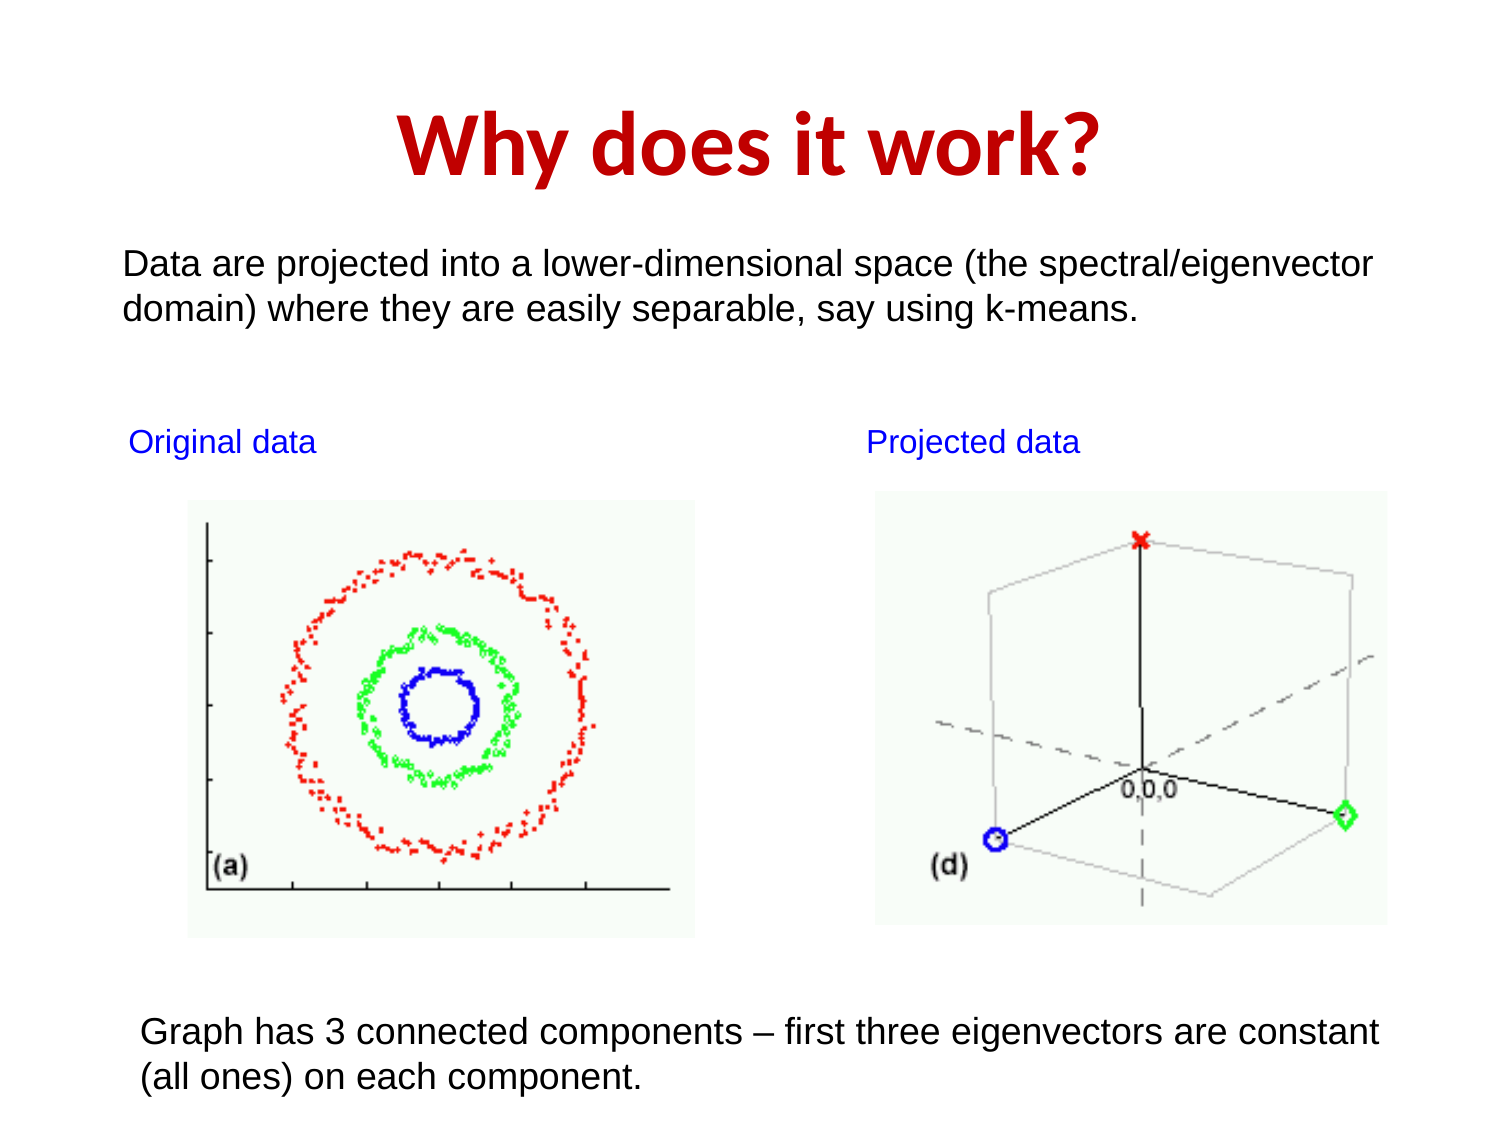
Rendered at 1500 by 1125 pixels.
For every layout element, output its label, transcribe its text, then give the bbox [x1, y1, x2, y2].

text_box Projected data [851, 412, 1096, 468]
text_box Data are projected into a lower-dimensional space (the spectral/eigenvector domain) where they are easily separable, say using k-means. [107, 231, 1400, 337]
picture [874, 491, 1388, 926]
title Why does it work? [75, 45, 1425, 233]
text_box Graph has 3 connected components – first three eigenvectors are constant (all ones) on each component. [124, 999, 1400, 1105]
picture [187, 499, 696, 938]
text_box Original data [113, 412, 333, 468]
